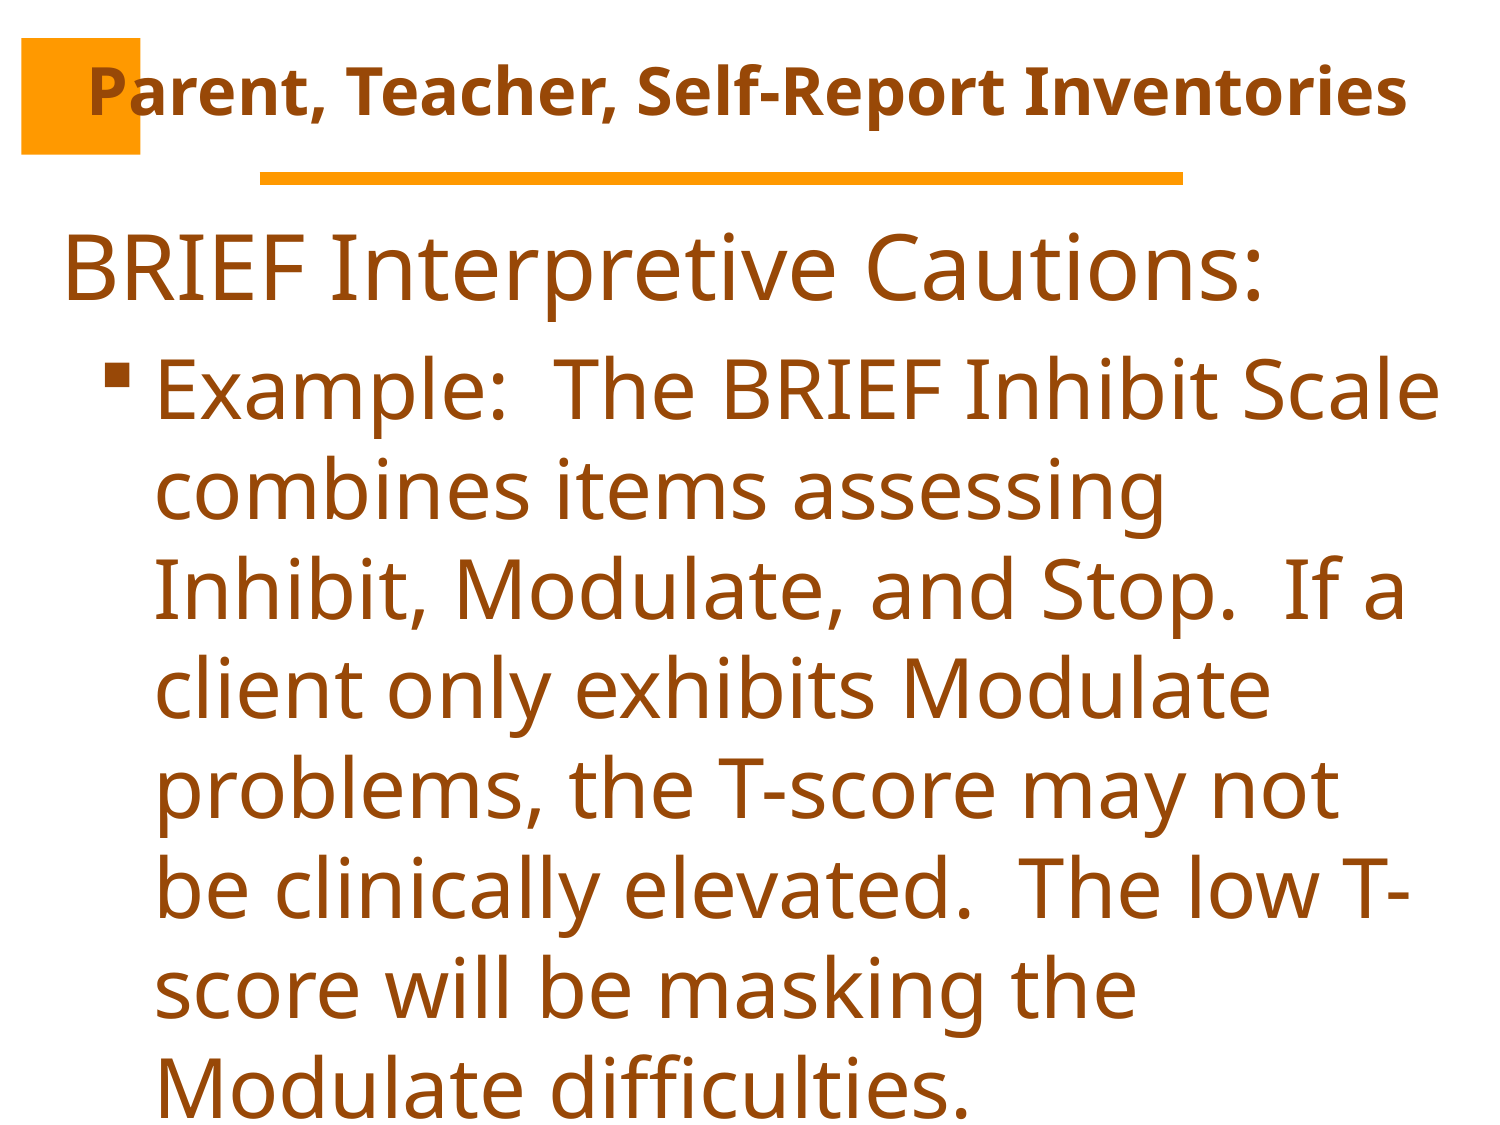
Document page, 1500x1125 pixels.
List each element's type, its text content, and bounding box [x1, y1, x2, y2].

text_box [19, 36, 71, 157]
list BRIEF Interpretive Cautions: Example: The BRIEF Inhibit Scale combines items assessing Inhibit, Modulate, and Stop. If a client only exhibits Modulate problems, the T-score may not be clinically elevated. The low T-score will be masking the Modulate difficulties. [44, 201, 1471, 1002]
title Parent, Teacher, Self-Report Inventories [71, 10, 1481, 167]
